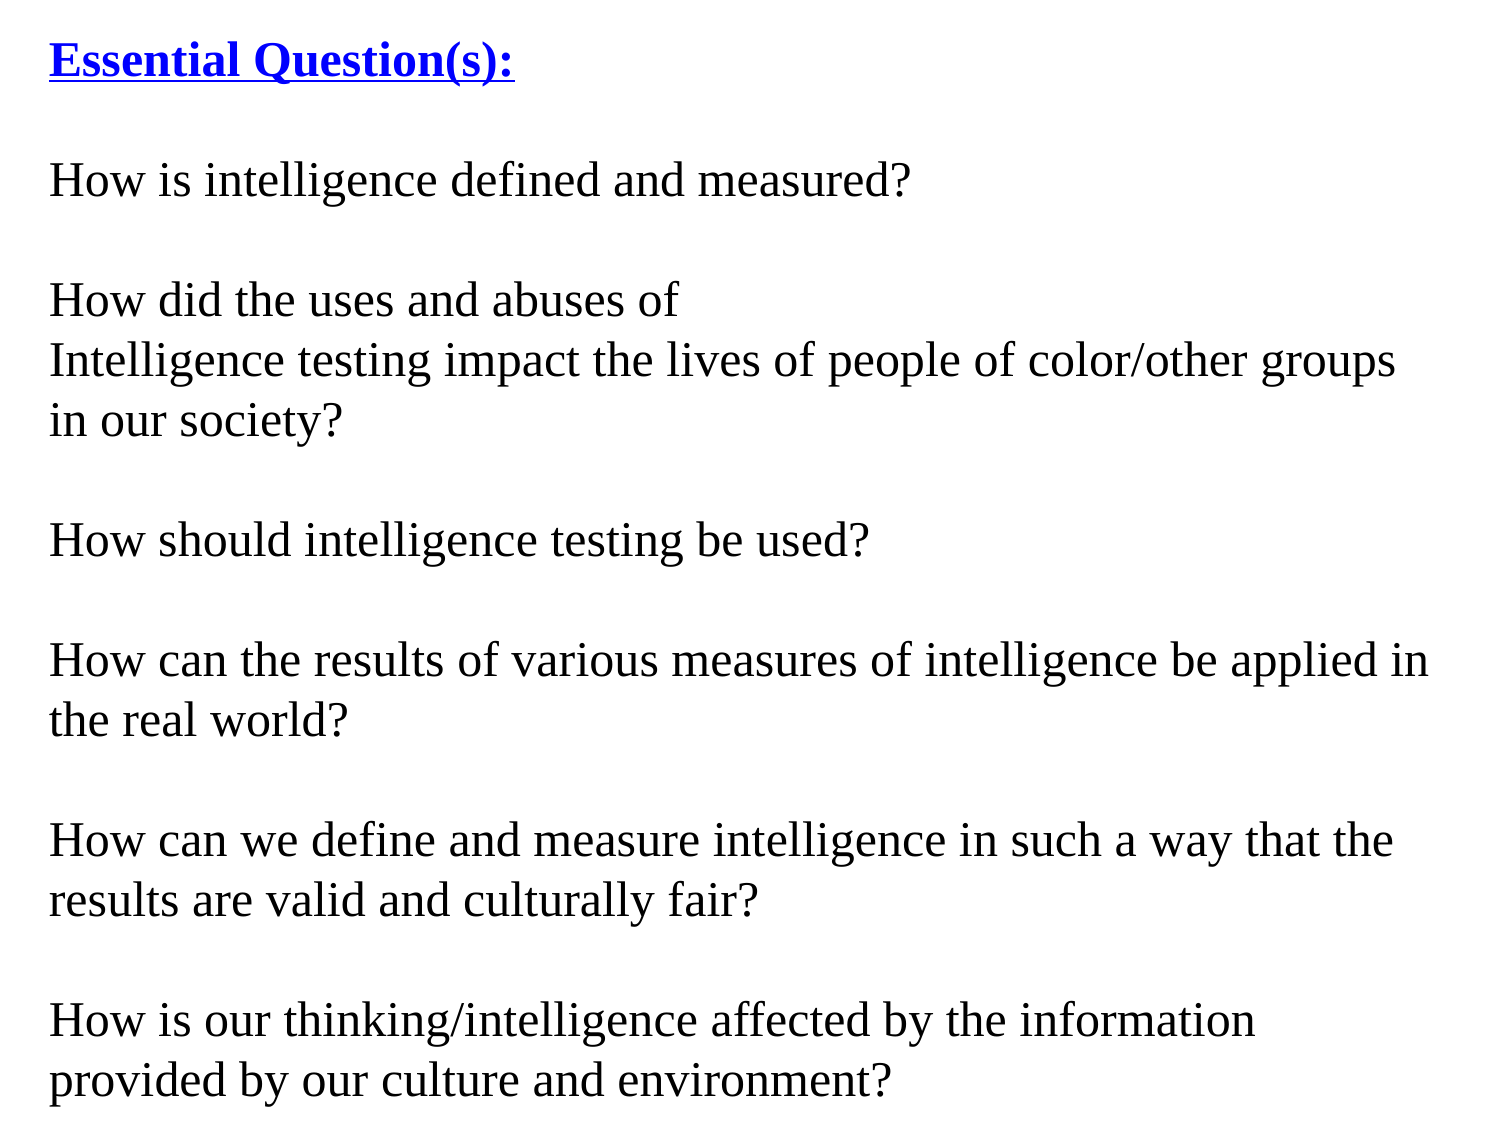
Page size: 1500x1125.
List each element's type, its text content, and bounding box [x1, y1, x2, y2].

text_box Essential Question(s): How is intelligence defined and measured? How did the uses and abuses of Intelligence testing impact the lives of people of color/other groups in our society? How should intelligence testing be used? How can the results of various measures of intelligence be applied in the real world? How can we define and measure intelligence in such a way that the results are valid and culturally fair? How is our thinking/intelligence affected by the information provided by our culture and environment? [34, 19, 1459, 1114]
